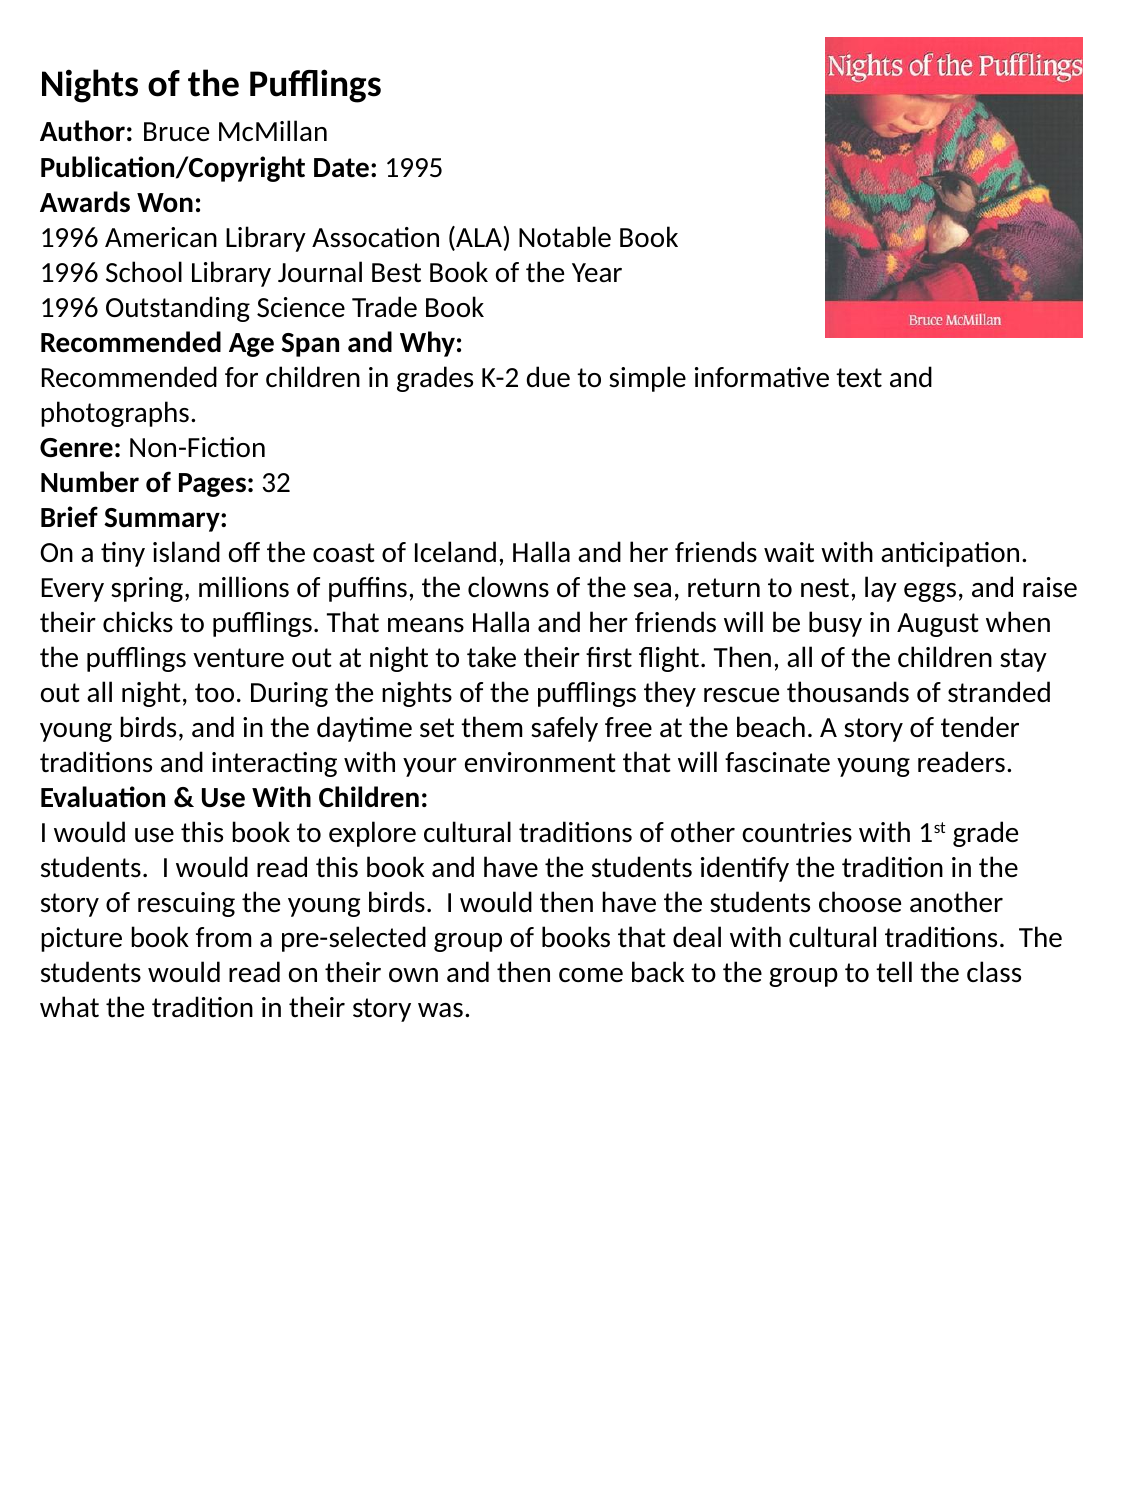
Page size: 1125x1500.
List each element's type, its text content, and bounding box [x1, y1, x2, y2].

picture [824, 37, 1083, 338]
text_box Nights of the Pufflings Author: Bruce McMillan Publication/Copyright Date: 1995 Awards Won: 1996 American Library Assocation (ALA) Notable Book 1996 School Library Journal Best Book of the Year 1996 Outstanding Science Trade Book Recommended Age Span and Why: Recommended for children in grades K-2 due to simple informative text and photographs. Genre: Non-Fiction Number of Pages: 32 Brief Summary: On a tiny island off the coast of Iceland, Halla and her friends wait with anticipation. Every spring, millions of puffins, the clowns of the sea, return to nest, lay eggs, and raise their chicks to pufflings. That means Halla and her friends will be busy in August when the pufflings venture out at night to take their first flight. Then, all of the children stay out all night, too. During the nights of the pufflings they rescue thousands of stranded young birds, and in the daytime set them safely free at the beach. A story of tender traditions and interacting with your environment that will fascinate young readers. Evaluation & Use With Children: I would use this book to explore cultural traditions of other countries with 1st grade students. I would read this book and have the students identify the tradition in the story of rescuing the young birds. I would then have the students choose another picture book from a pre-selected group of books that deal with cultural traditions. The students would read on their own and then come back to the group to tell the class what the tradition in their story was. [24, 51, 1100, 1031]
